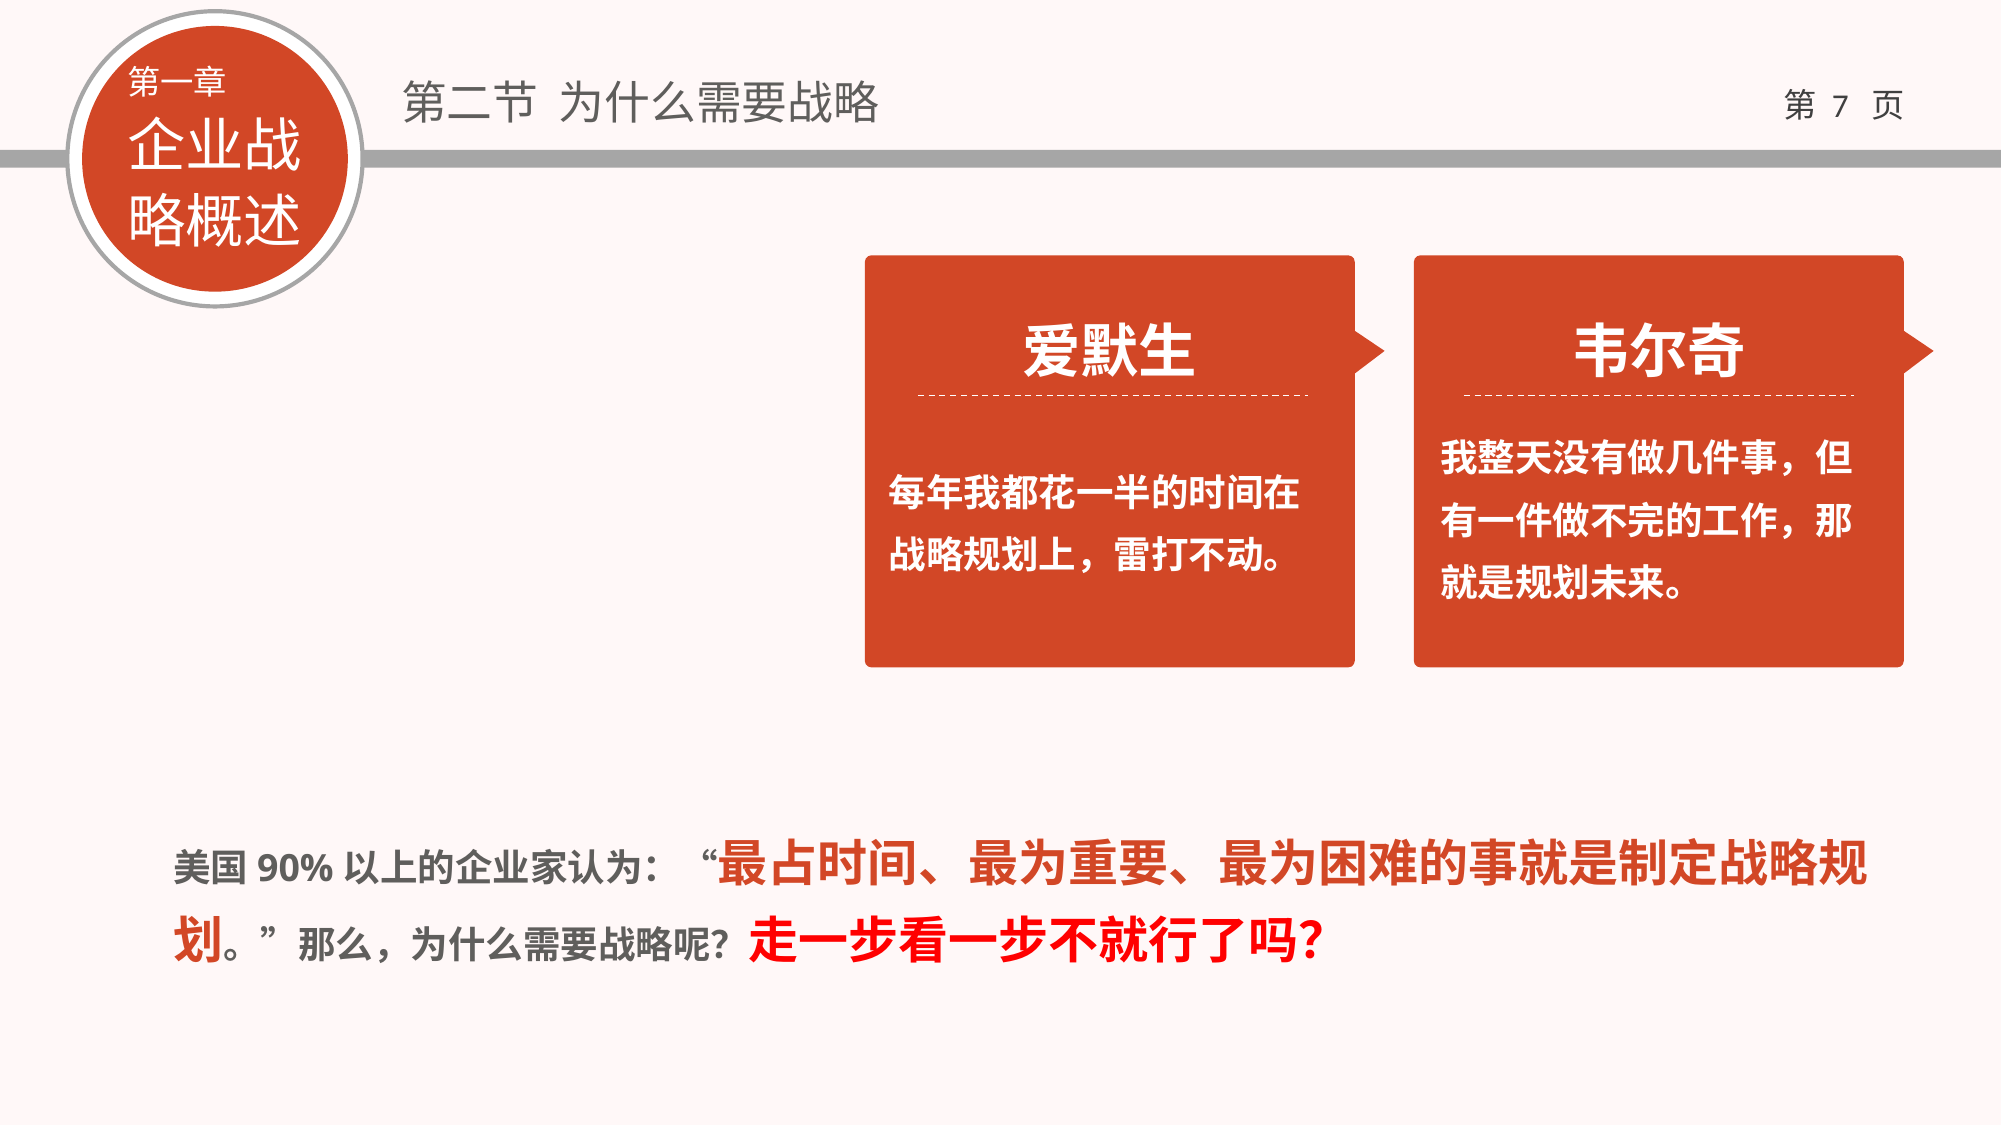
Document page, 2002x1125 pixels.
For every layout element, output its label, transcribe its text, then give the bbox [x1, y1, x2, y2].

text_box 美国90%以上的企业家认为：“最占时间、最为重要、最为困难的事就是制定战略规划。”那么，为什么需要战略呢？走一步看一步不就行了吗？ [158, 805, 1961, 977]
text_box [1413, 255, 1934, 668]
text_box 第二节 为什么需要战略 [386, 66, 1202, 137]
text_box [864, 255, 1385, 668]
